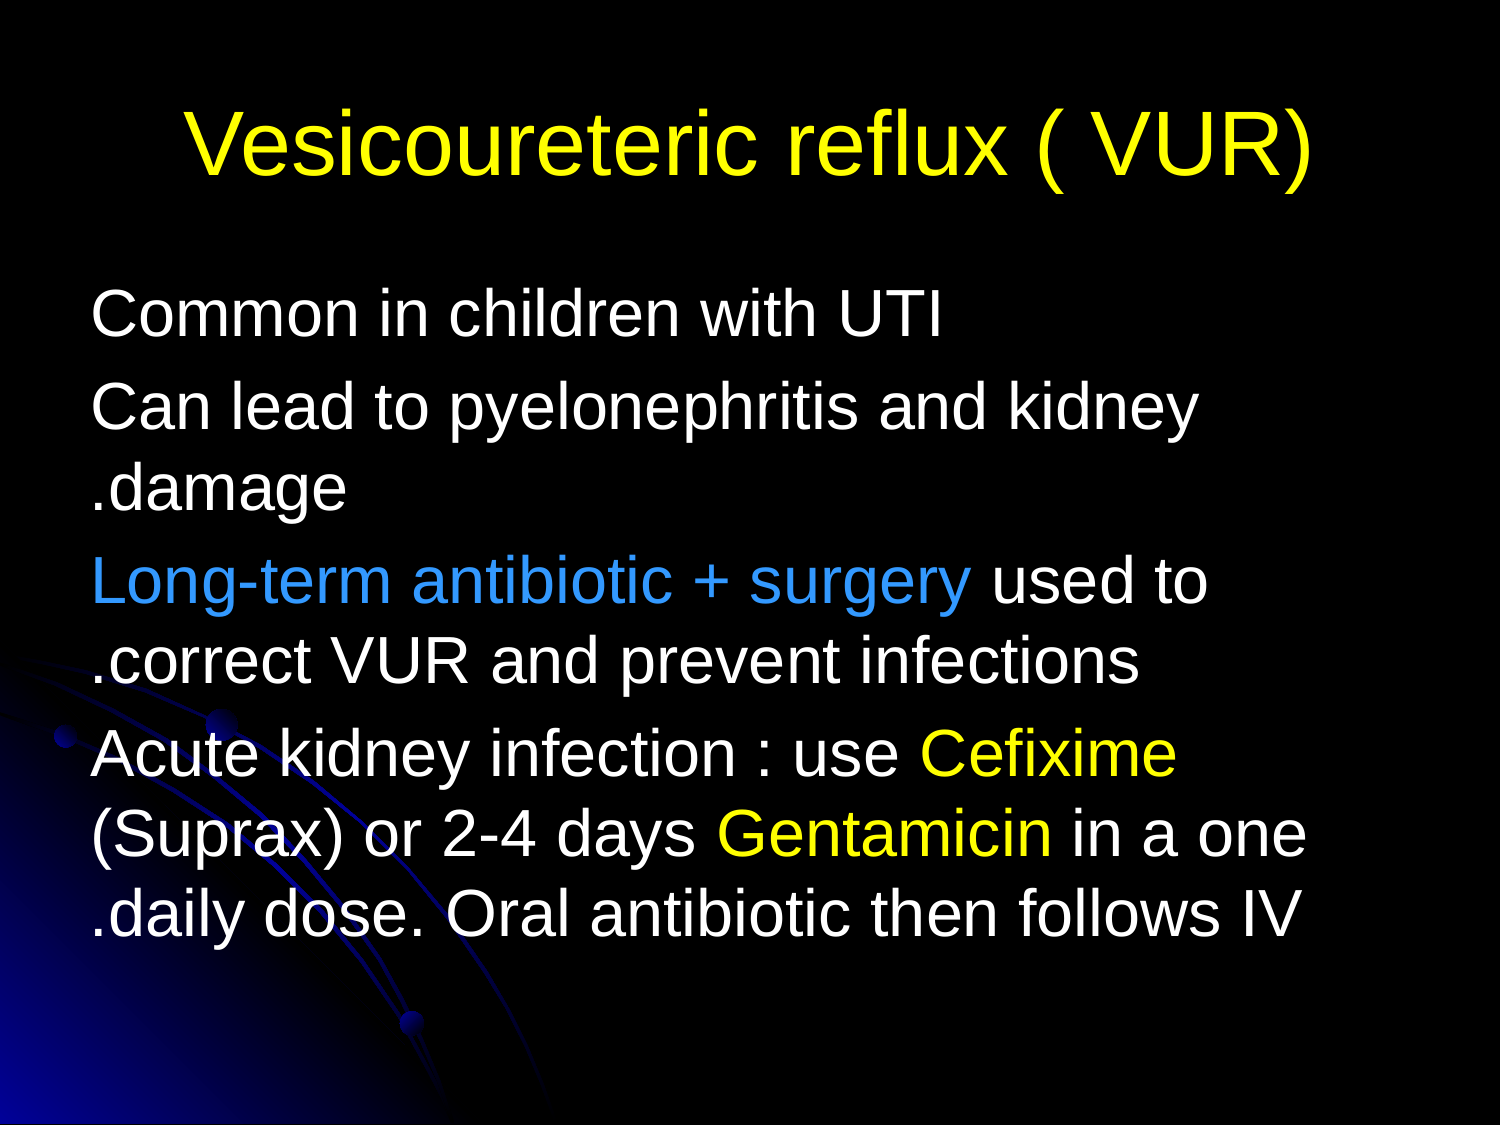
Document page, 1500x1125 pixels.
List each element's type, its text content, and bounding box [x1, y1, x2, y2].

list Common in children with UTI Can lead to pyelonephritis and kidney damage. Long-term antibiotic + surgery used to correct VUR and prevent infections. Acute kidney infection : use Cefixime (Suprax) or 2-4 days Gentamicin in a one daily dose. Oral antibiotic then follows IV. [74, 262, 1426, 1006]
title Vesicoureteric reflux ( VUR) [74, 45, 1426, 233]
